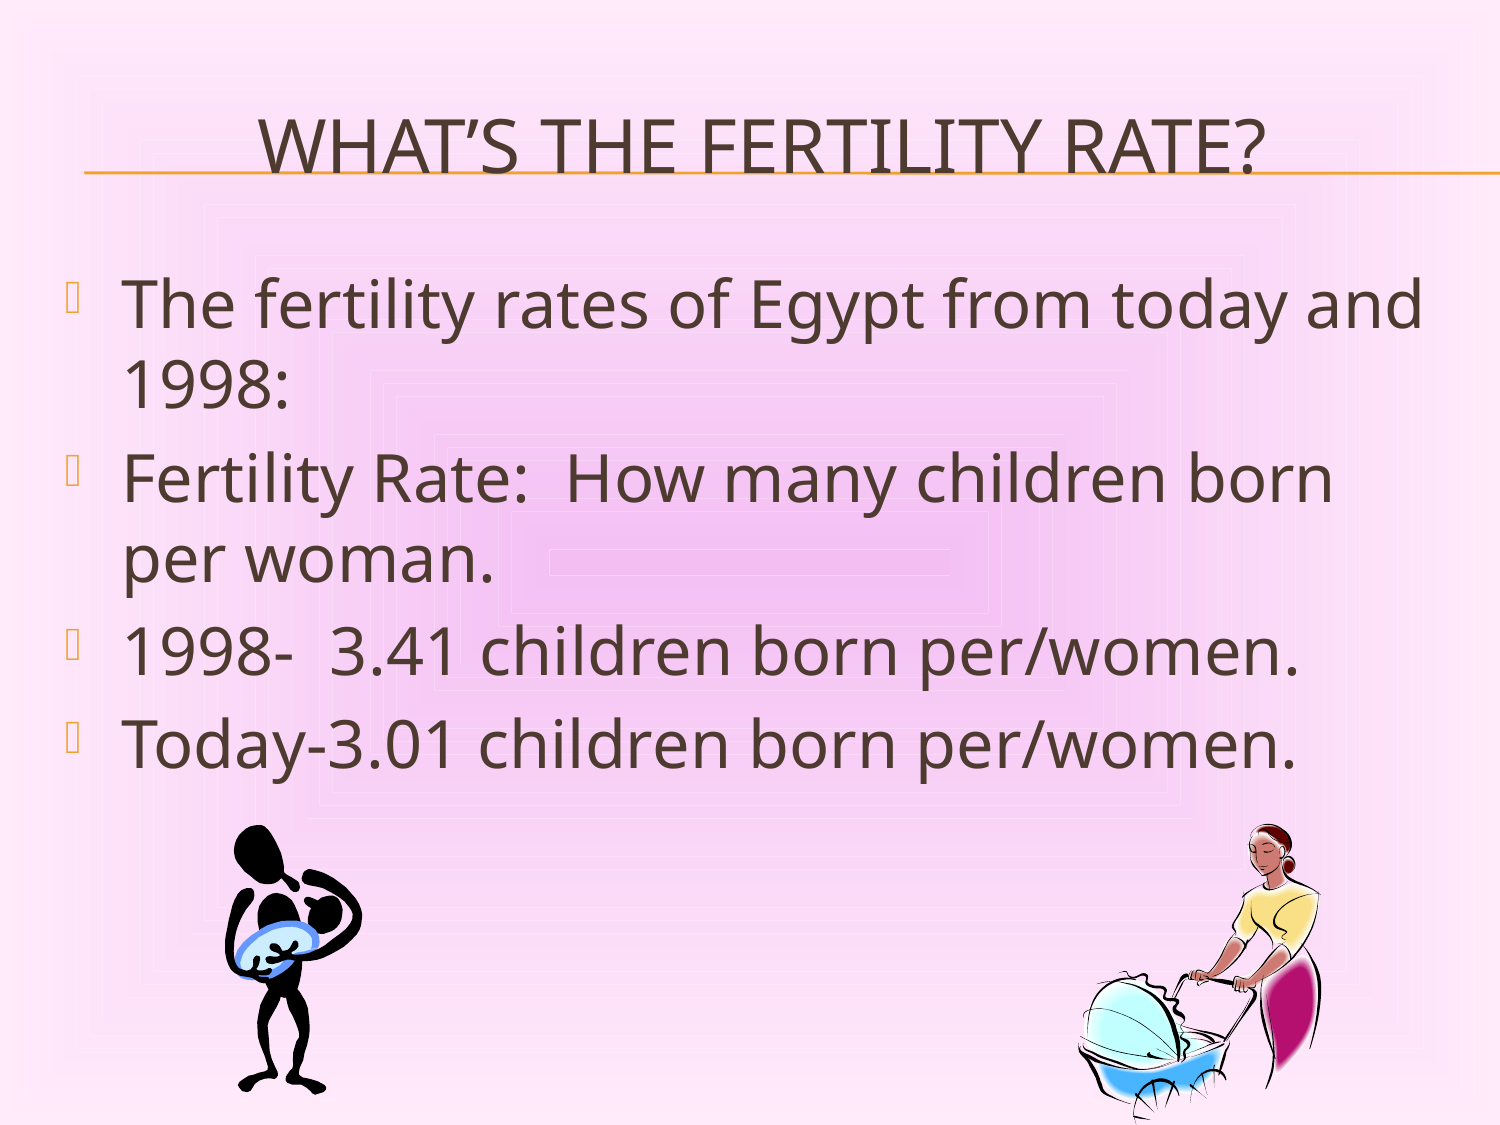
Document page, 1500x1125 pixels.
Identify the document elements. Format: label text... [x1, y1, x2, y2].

picture [1074, 822, 1322, 1125]
picture [224, 824, 363, 1096]
title What’s the fertility rate? [50, 75, 1475, 213]
list The fertility rates of Egypt from today and 1998: Fertility Rate: How many children born per woman. 1998- 3.41 children born per/women. Today-3.01 children born per/women. [50, 254, 1475, 998]
